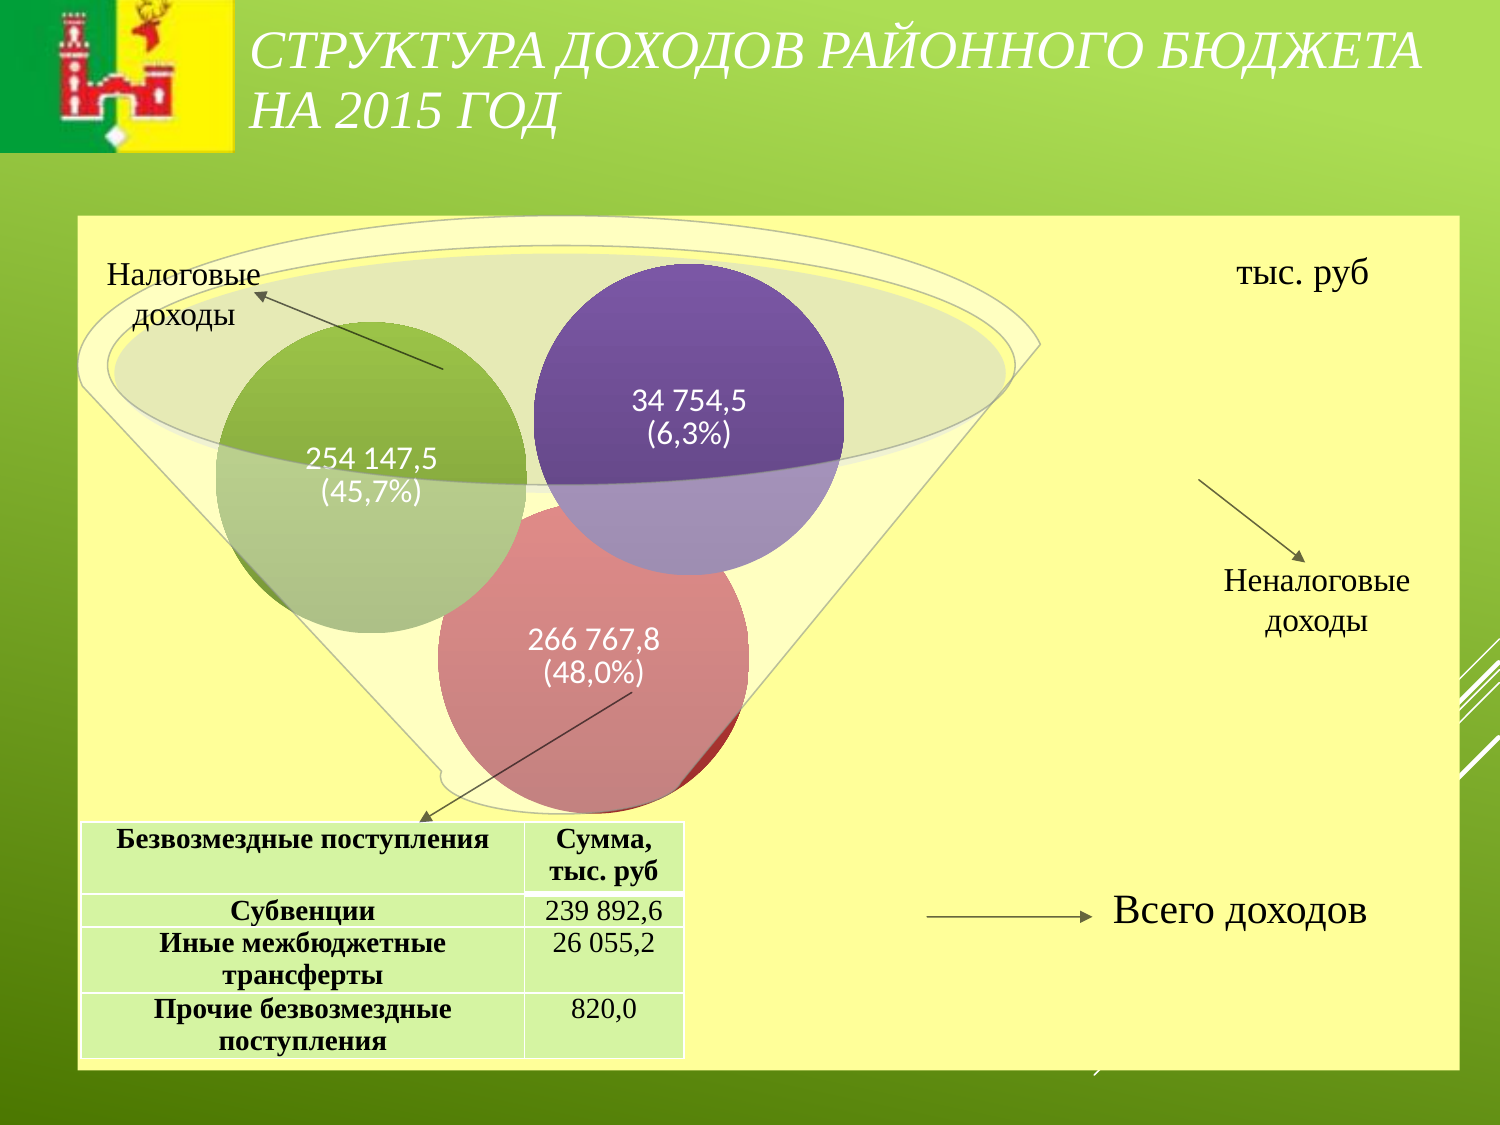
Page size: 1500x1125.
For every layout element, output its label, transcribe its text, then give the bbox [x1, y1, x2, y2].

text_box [77, 215, 1460, 1071]
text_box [253, 292, 444, 370]
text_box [1198, 479, 1306, 563]
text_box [418, 692, 632, 823]
picture [0, 0, 235, 153]
title СТРУКТУРА ДОХОДОВ РАЙОННОГО БЮДЖЕТА НА 2015 ГОД [234, 0, 1483, 163]
